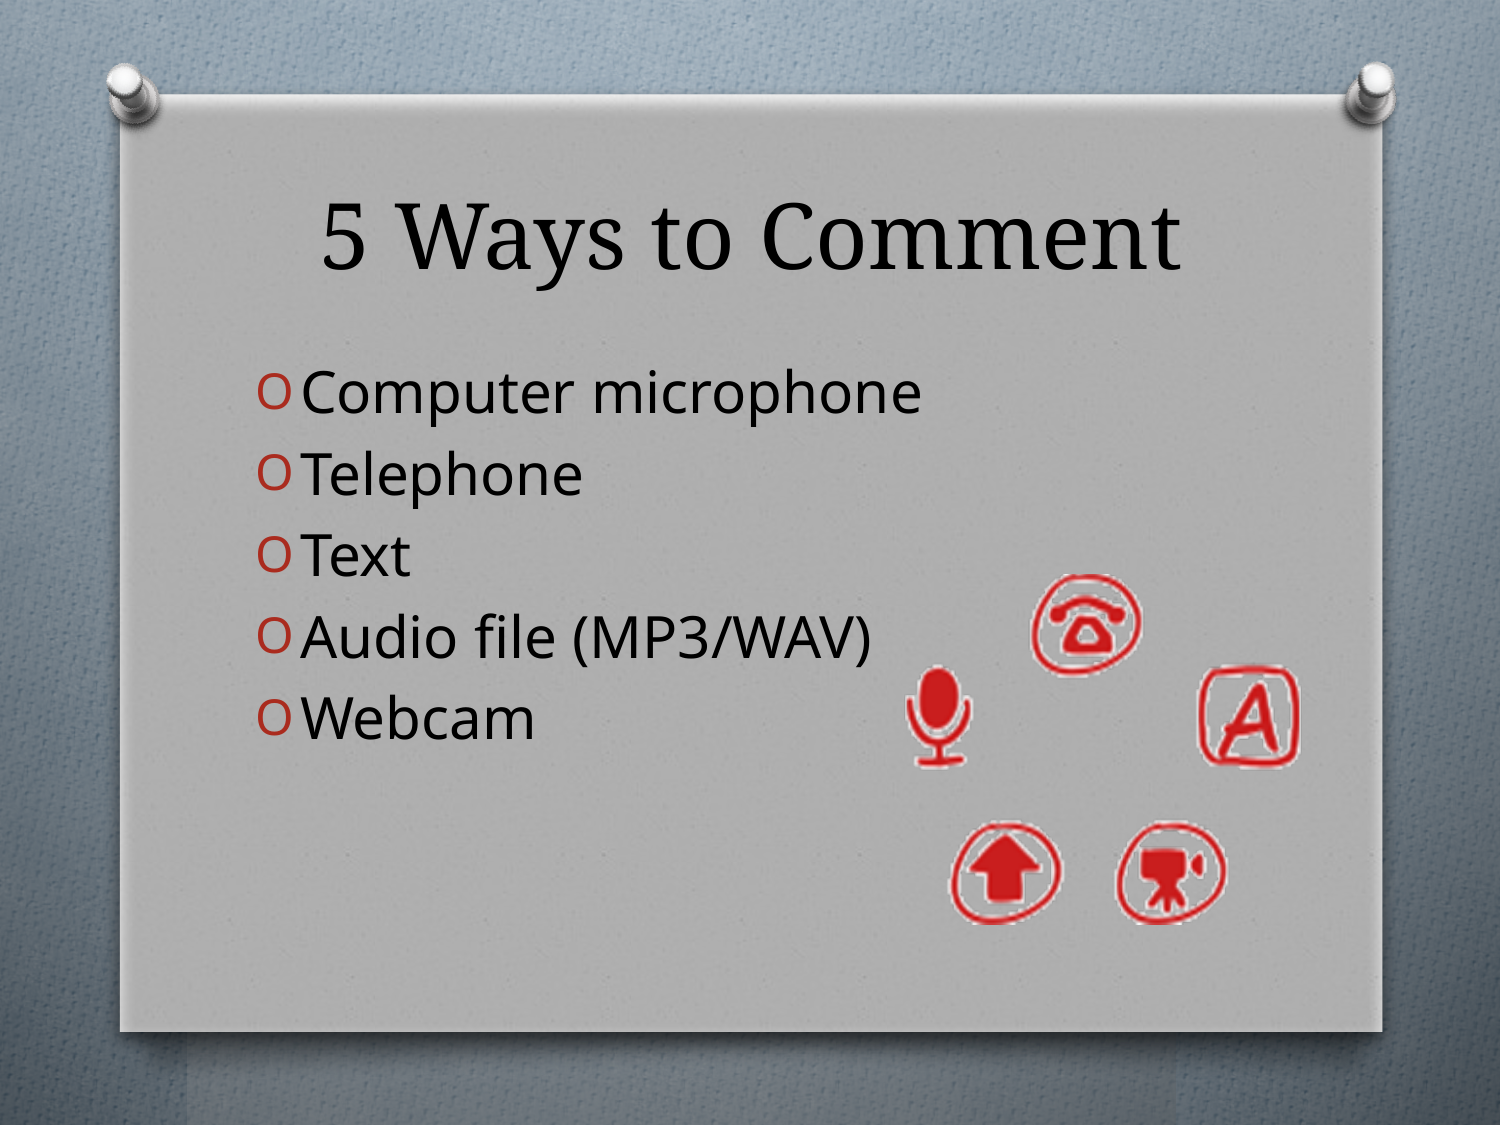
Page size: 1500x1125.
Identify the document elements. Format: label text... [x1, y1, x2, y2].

picture [1317, 35, 1439, 156]
title 5 Ways to Comment [179, 134, 1323, 332]
list Computer microphone Telephone Text Audio file (MP3/WAV) Webcam [240, 347, 1257, 939]
picture [799, 574, 1408, 926]
picture [75, 29, 198, 153]
